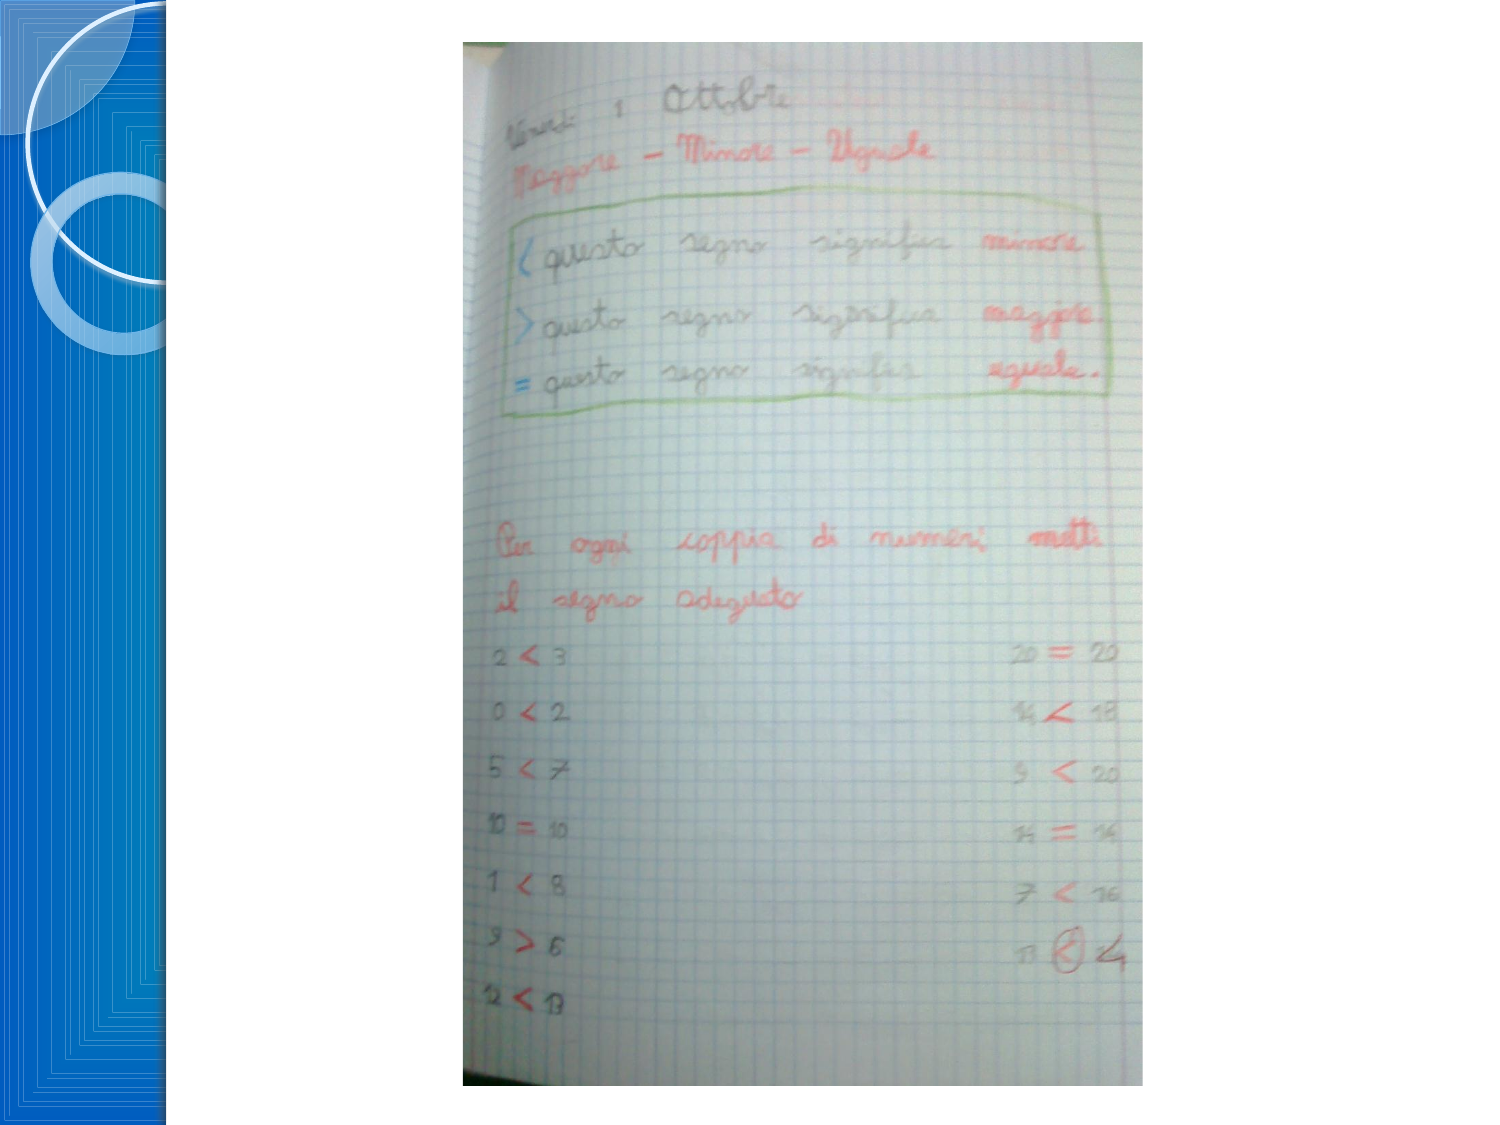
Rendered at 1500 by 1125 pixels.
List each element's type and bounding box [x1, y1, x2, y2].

picture [462, 42, 1143, 1087]
